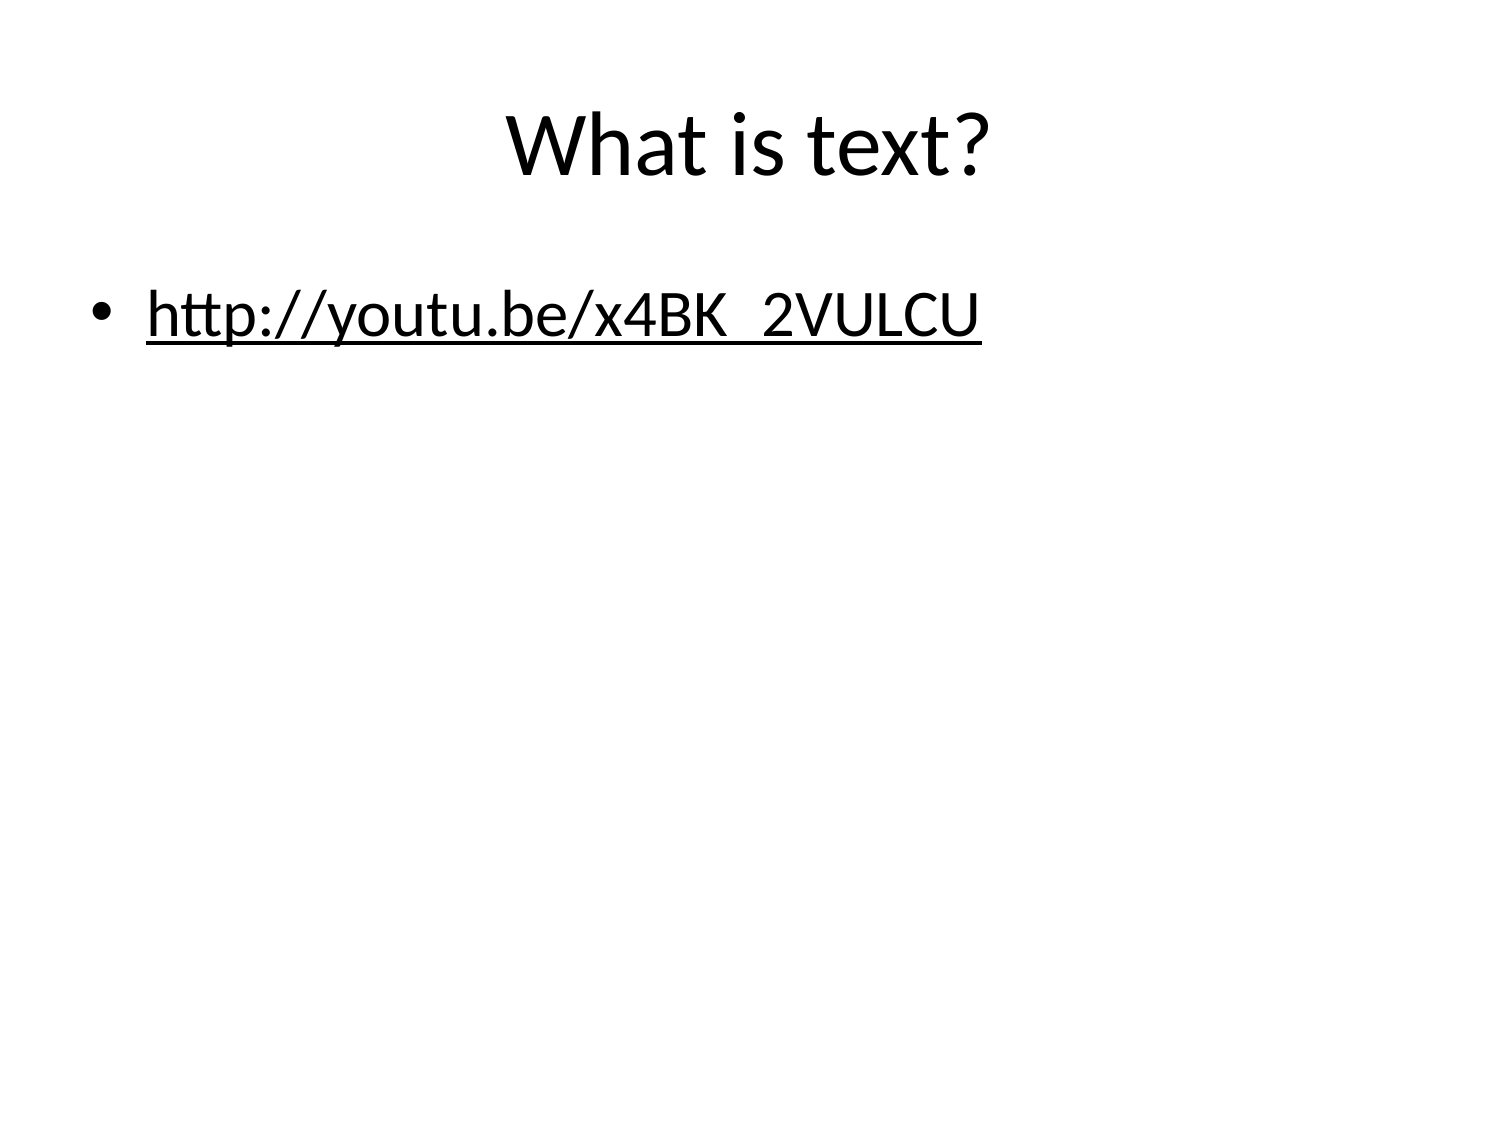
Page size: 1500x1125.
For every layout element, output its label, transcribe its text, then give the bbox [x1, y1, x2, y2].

list http://youtu.be/x4BK_2VULCU [75, 262, 1425, 1005]
title What is text? [75, 45, 1425, 233]
